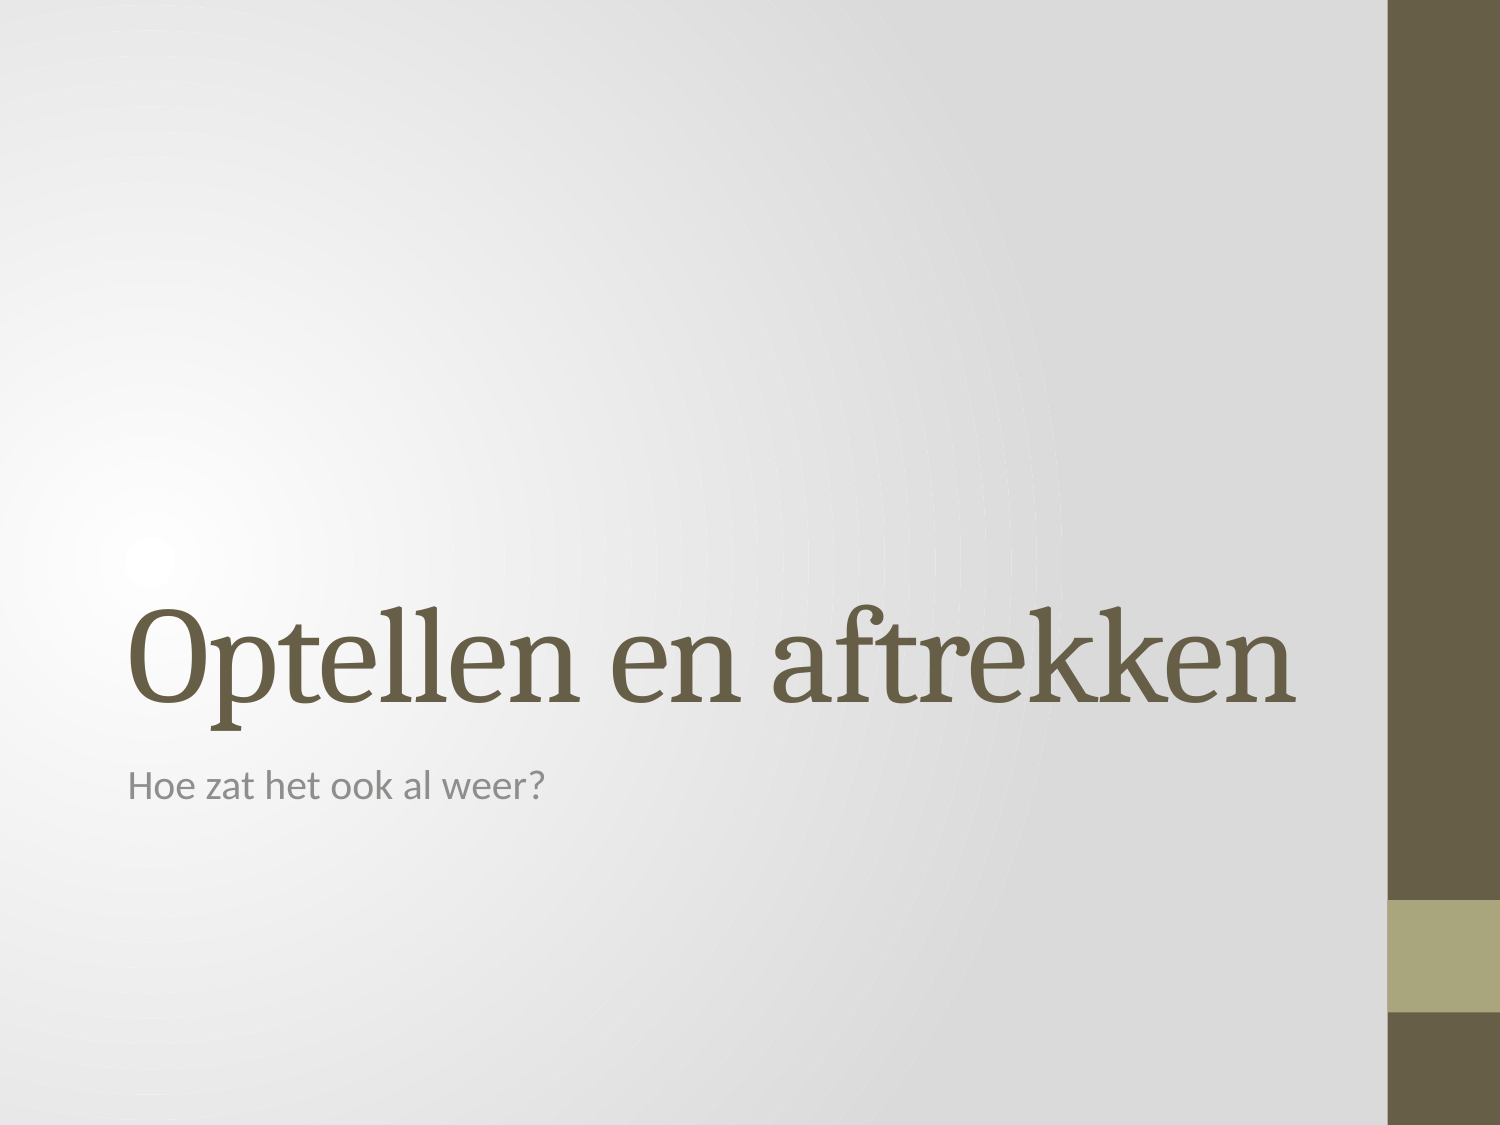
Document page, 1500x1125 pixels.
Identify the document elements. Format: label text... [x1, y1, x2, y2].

title Optellen en aftrekken [112, 312, 1350, 738]
subtitle Hoe zat het ook al weer? [112, 750, 1173, 925]
